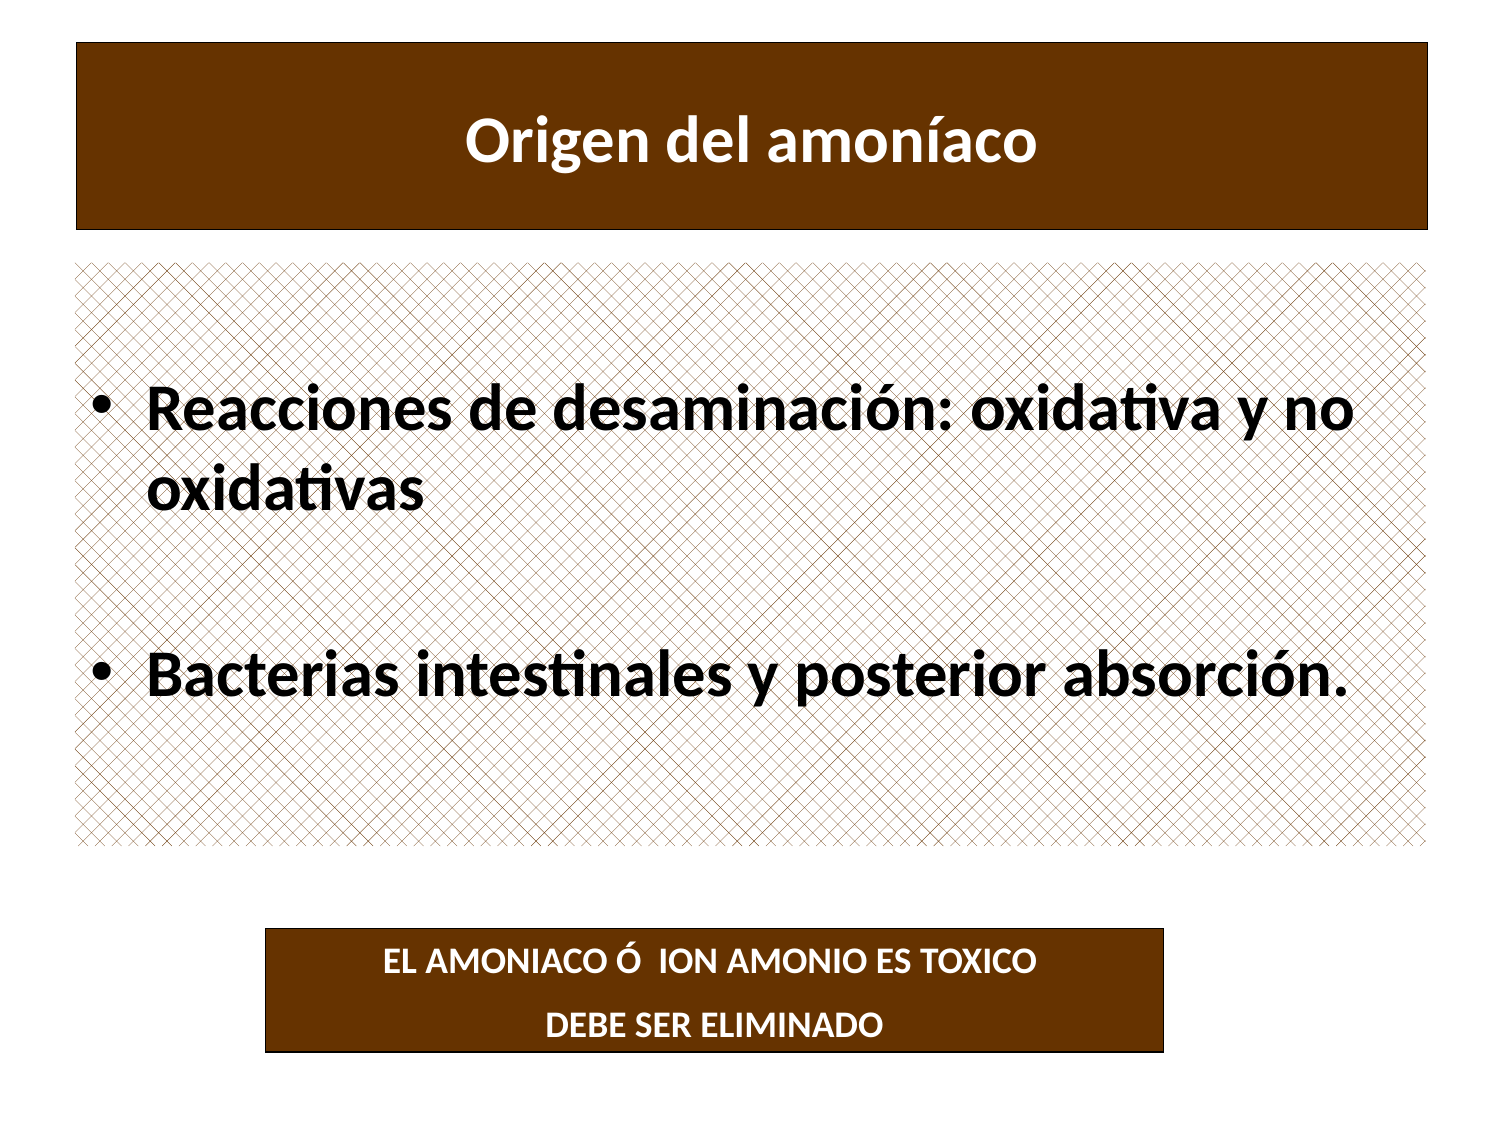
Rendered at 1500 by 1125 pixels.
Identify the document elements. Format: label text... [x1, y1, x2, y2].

title Origen del amoníaco [76, 42, 1428, 230]
list Reacciones de desaminación: oxidativa y no oxidativas Bacterias intestinales y posterior absorción. [75, 262, 1426, 847]
text_box EL AMONIACO Ó ION AMONIO ES TOXICO DEBE SER ELIMINADO [265, 928, 1164, 1053]
